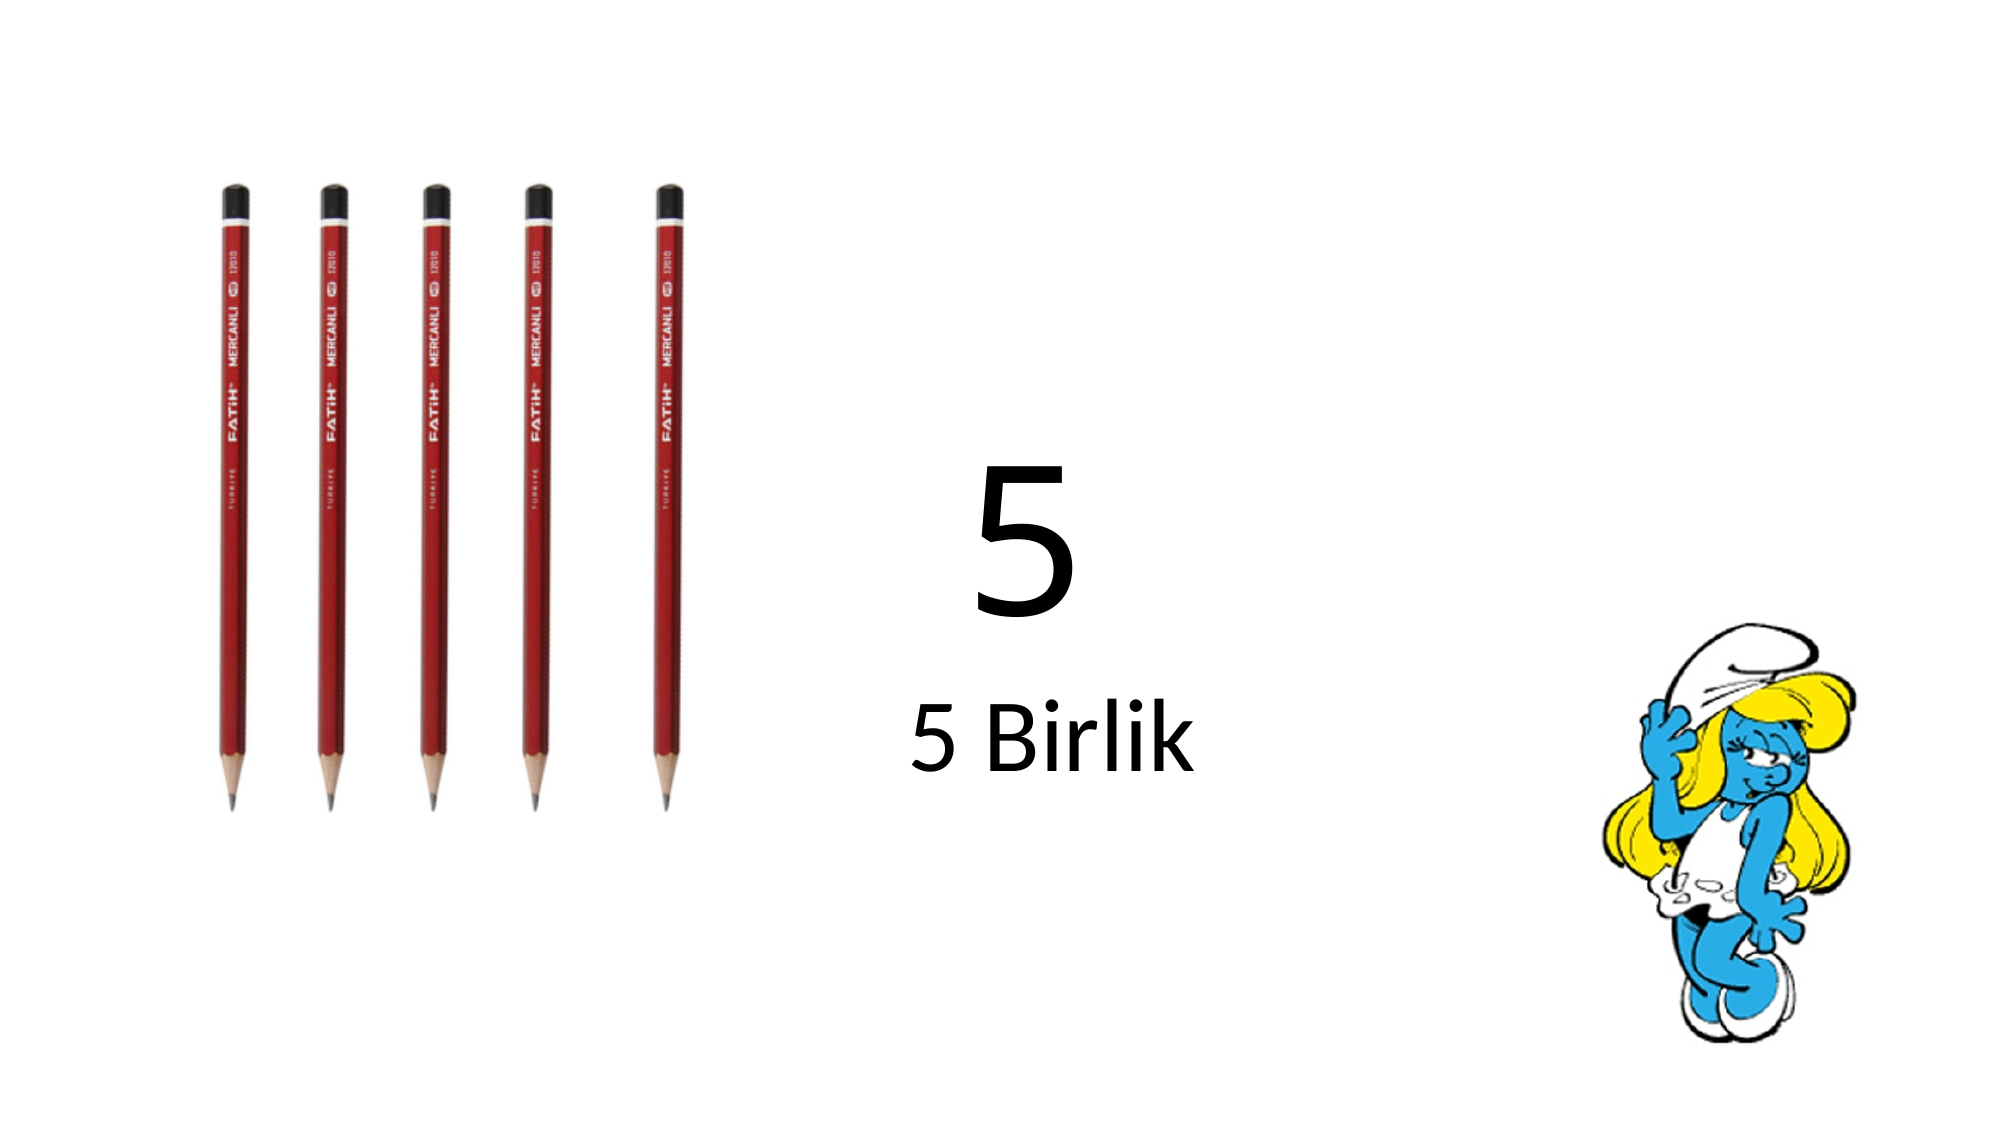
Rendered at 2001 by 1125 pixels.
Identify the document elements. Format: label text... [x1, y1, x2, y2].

list 5 Birlik [892, 674, 1235, 836]
picture [1556, 621, 1904, 1050]
title 5 [950, 439, 1134, 657]
picture [164, 170, 746, 836]
